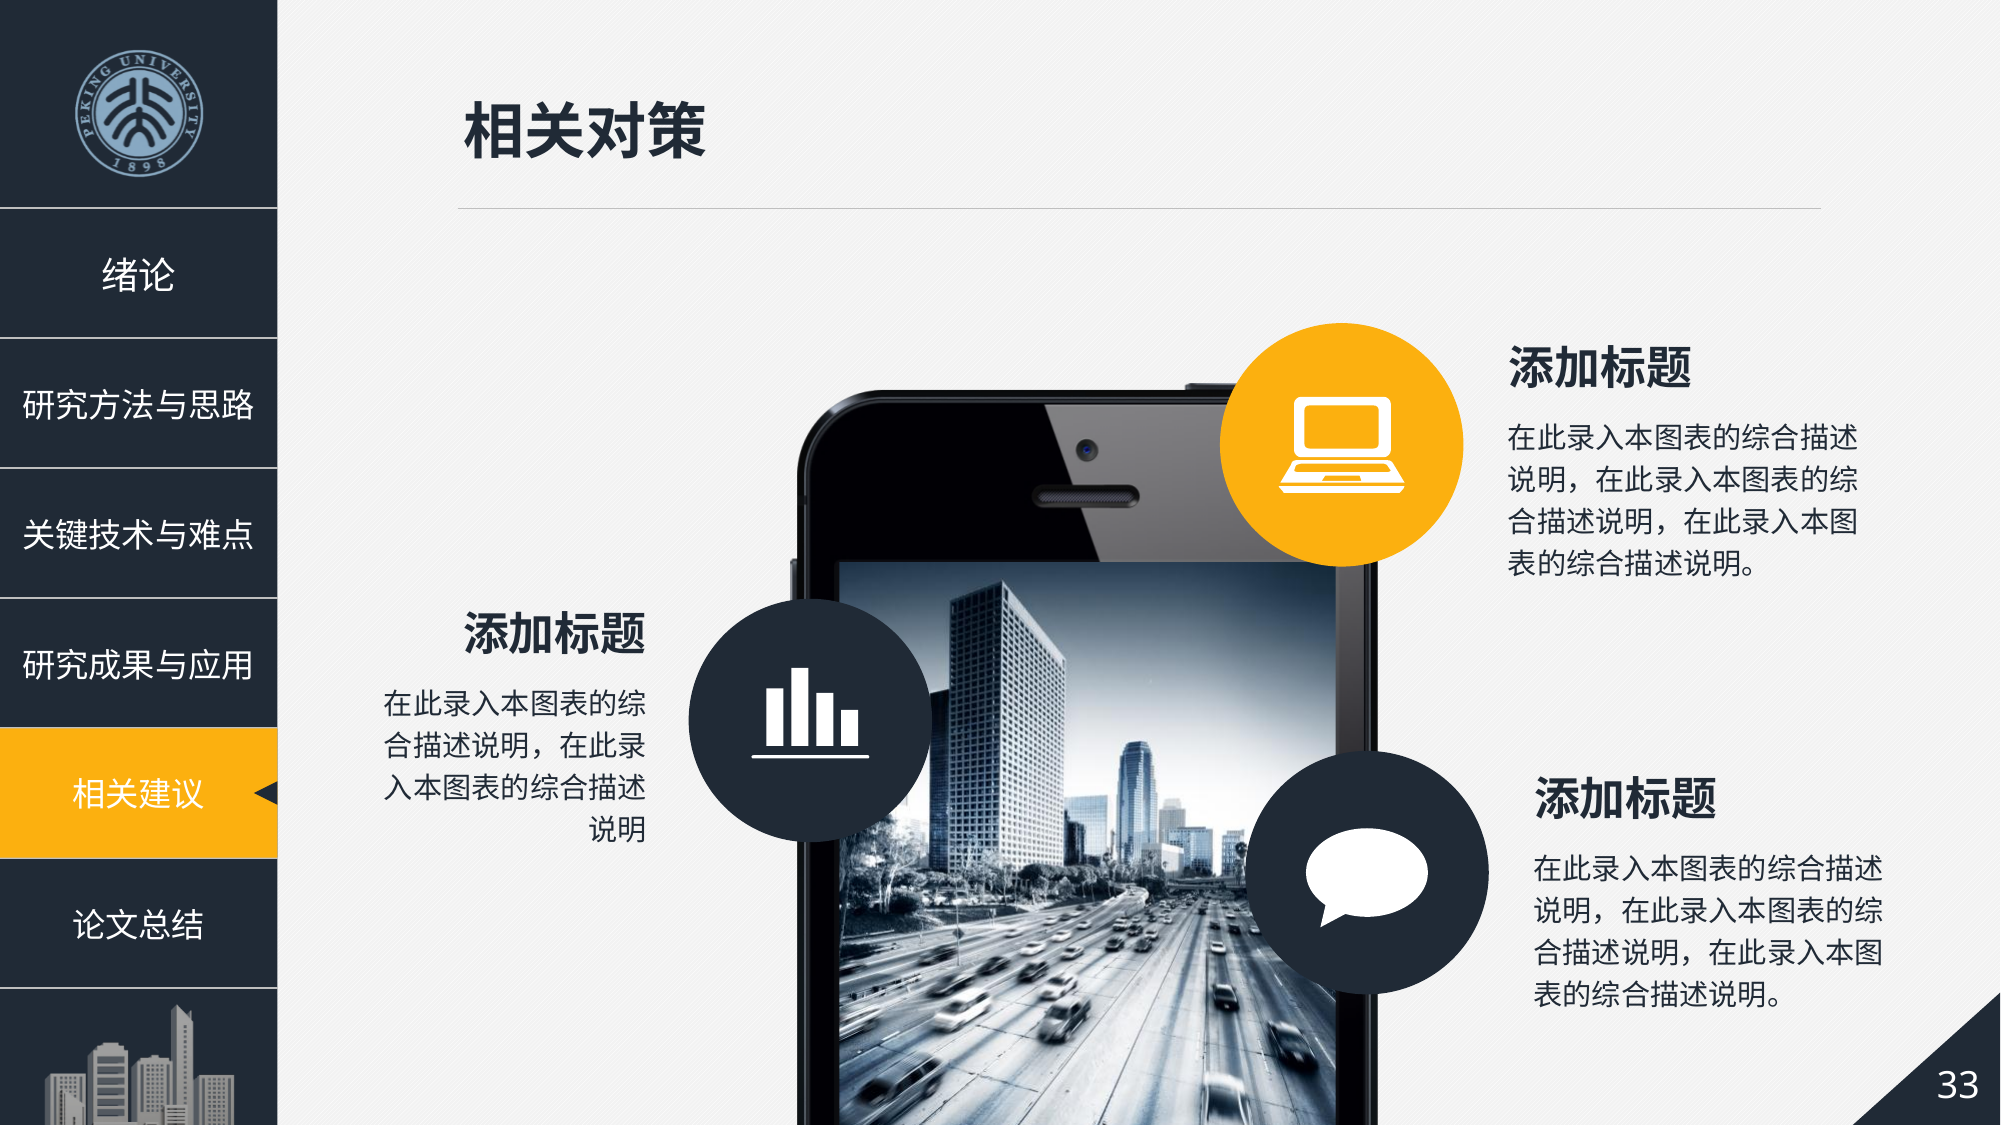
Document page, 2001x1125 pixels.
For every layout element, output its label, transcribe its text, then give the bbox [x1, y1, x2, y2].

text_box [1219, 323, 1464, 567]
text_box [688, 598, 933, 843]
text_box 在此录入本图表的综合描述说明，在此录入本图表的综合描述说明 [352, 671, 663, 855]
text_box 相关对策 [448, 84, 723, 173]
text_box 在此录入本图表的综合描述说明，在此录入本图表的综合描述说明，在此录入本图表的综合描述说明。 [1518, 836, 1919, 1019]
text_box 添加标题 [1519, 762, 1733, 832]
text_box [704, 383, 1487, 1125]
text_box 添加标题 [447, 597, 662, 668]
text_box 在此录入本图表的综合描述说明，在此录入本图表的综合描述说明，在此录入本图表的综合描述说明。 [1492, 405, 1894, 588]
picture [16, 1004, 260, 1125]
text_box 添加标题 [1494, 331, 1708, 402]
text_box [1245, 750, 1489, 995]
